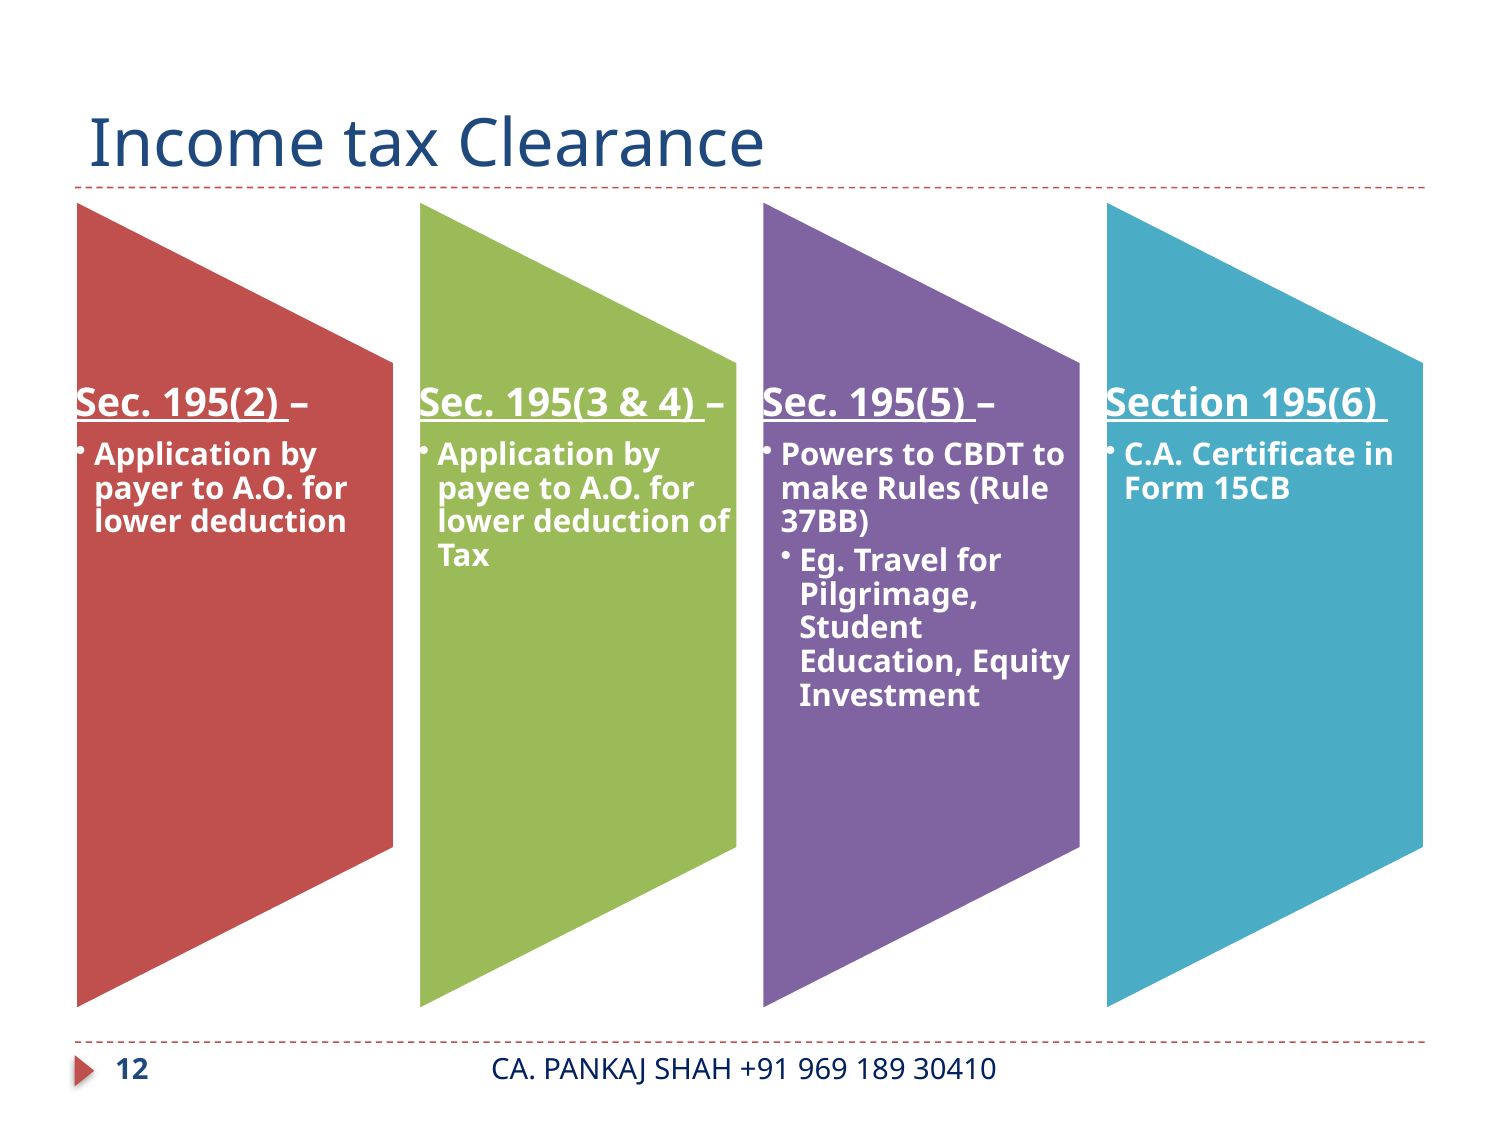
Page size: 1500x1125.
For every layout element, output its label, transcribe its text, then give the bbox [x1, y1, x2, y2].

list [74, 199, 1426, 1011]
title Income tax Clearance [75, 24, 1425, 188]
text_box CA. PANKAJ SHAH +91 969 189 30410 [210, 1042, 1278, 1093]
slide_number 12 [100, 1042, 426, 1103]
